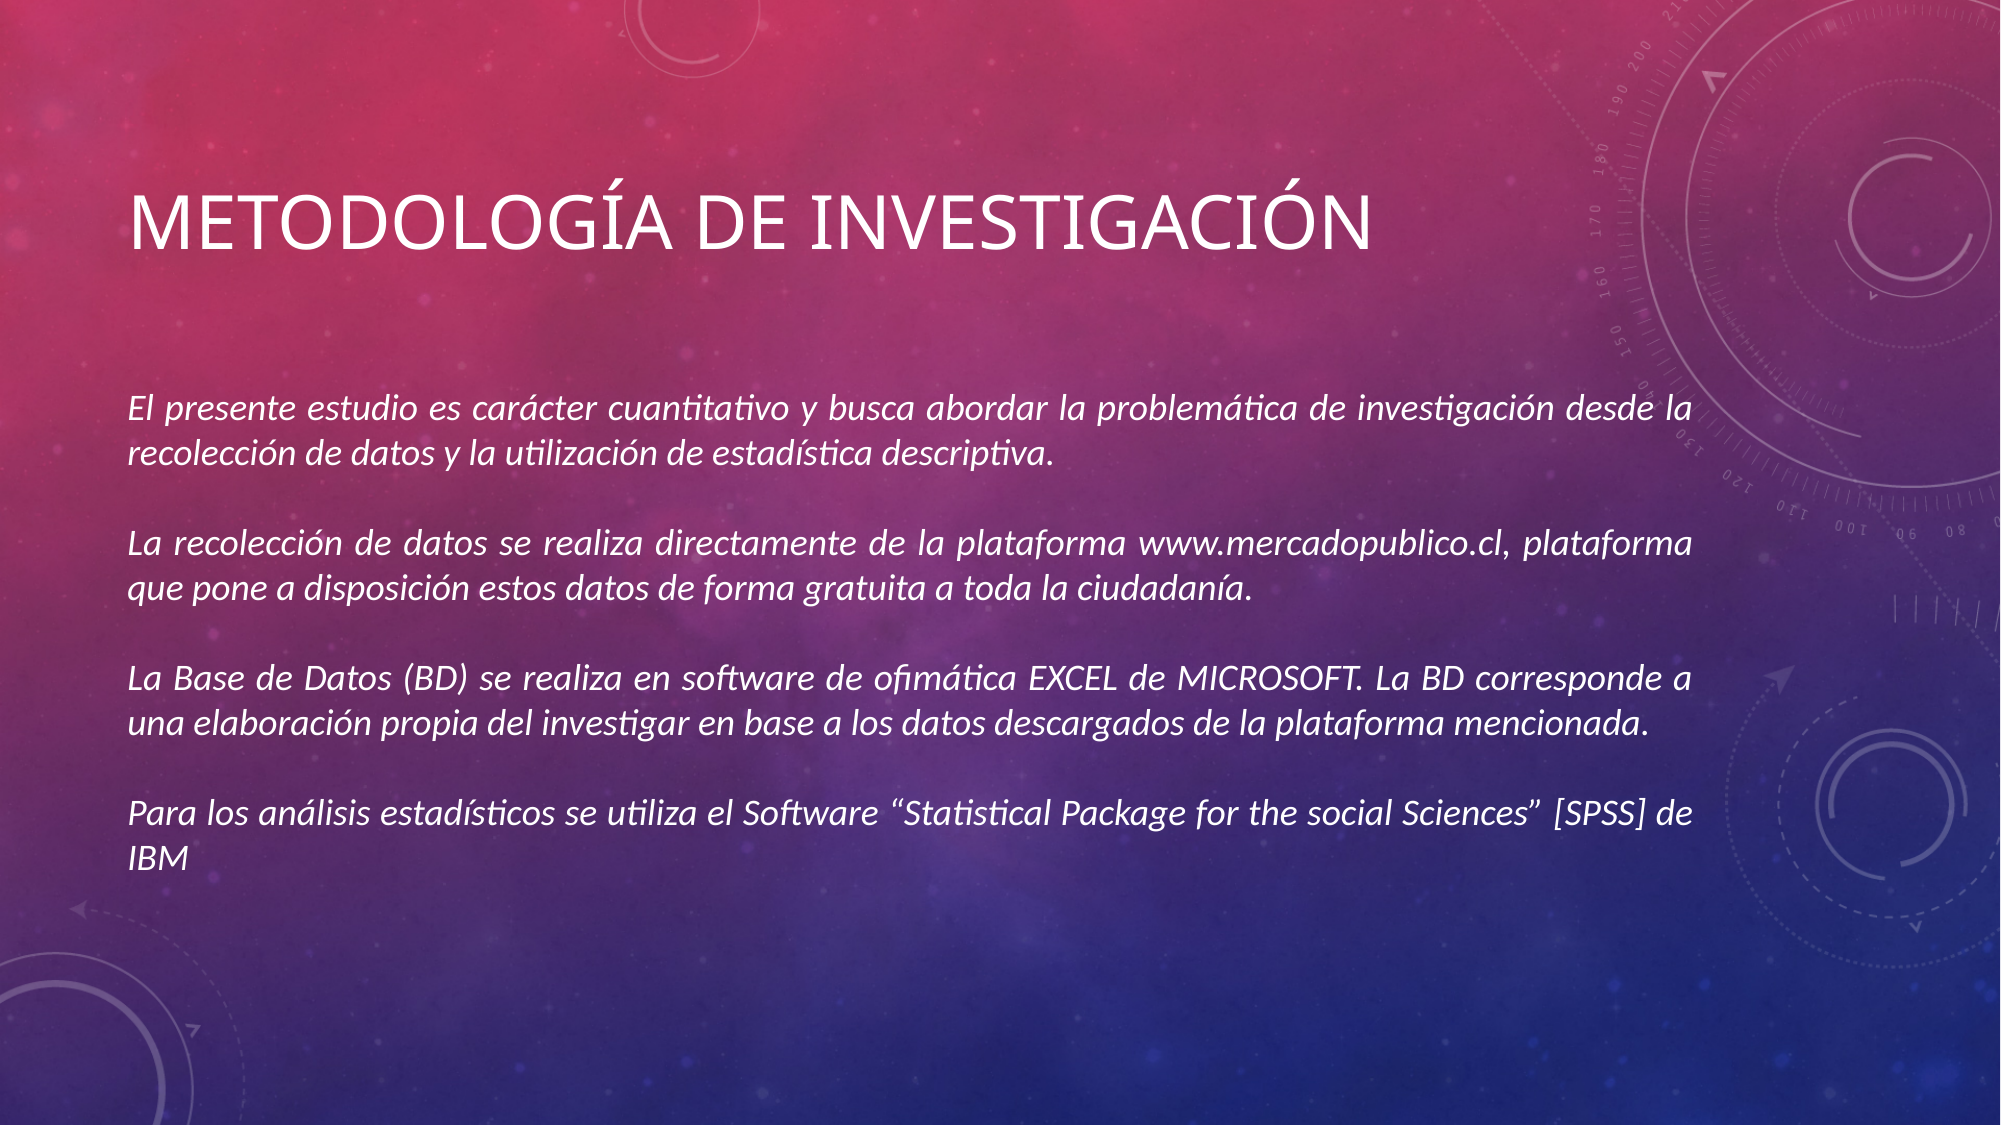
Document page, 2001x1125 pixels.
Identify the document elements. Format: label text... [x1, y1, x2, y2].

title Metodología de investigación [112, 99, 1775, 339]
picture [0, 0, 2001, 1125]
text_box El presente estudio es carácter cuantitativo y busca abordar la problemática de investigación desde la recolección de datos y la utilización de estadística descriptiva. La recolección de datos se realiza directamente de la plataforma www.mercadopublico.cl, plataforma que pone a disposición estos datos de forma gratuita a toda la ciudadanía. La Base de Datos (BD) se realiza en software de ofimática EXCEL de MICROSOFT. La BD corresponde a una elaboración propia del investigar en base a los datos descargados de la plataforma mencionada. Para los análisis estadísticos se utiliza el Software “Statistical Package for the social Sciences” [SPSS] de IBM [112, 375, 1709, 886]
